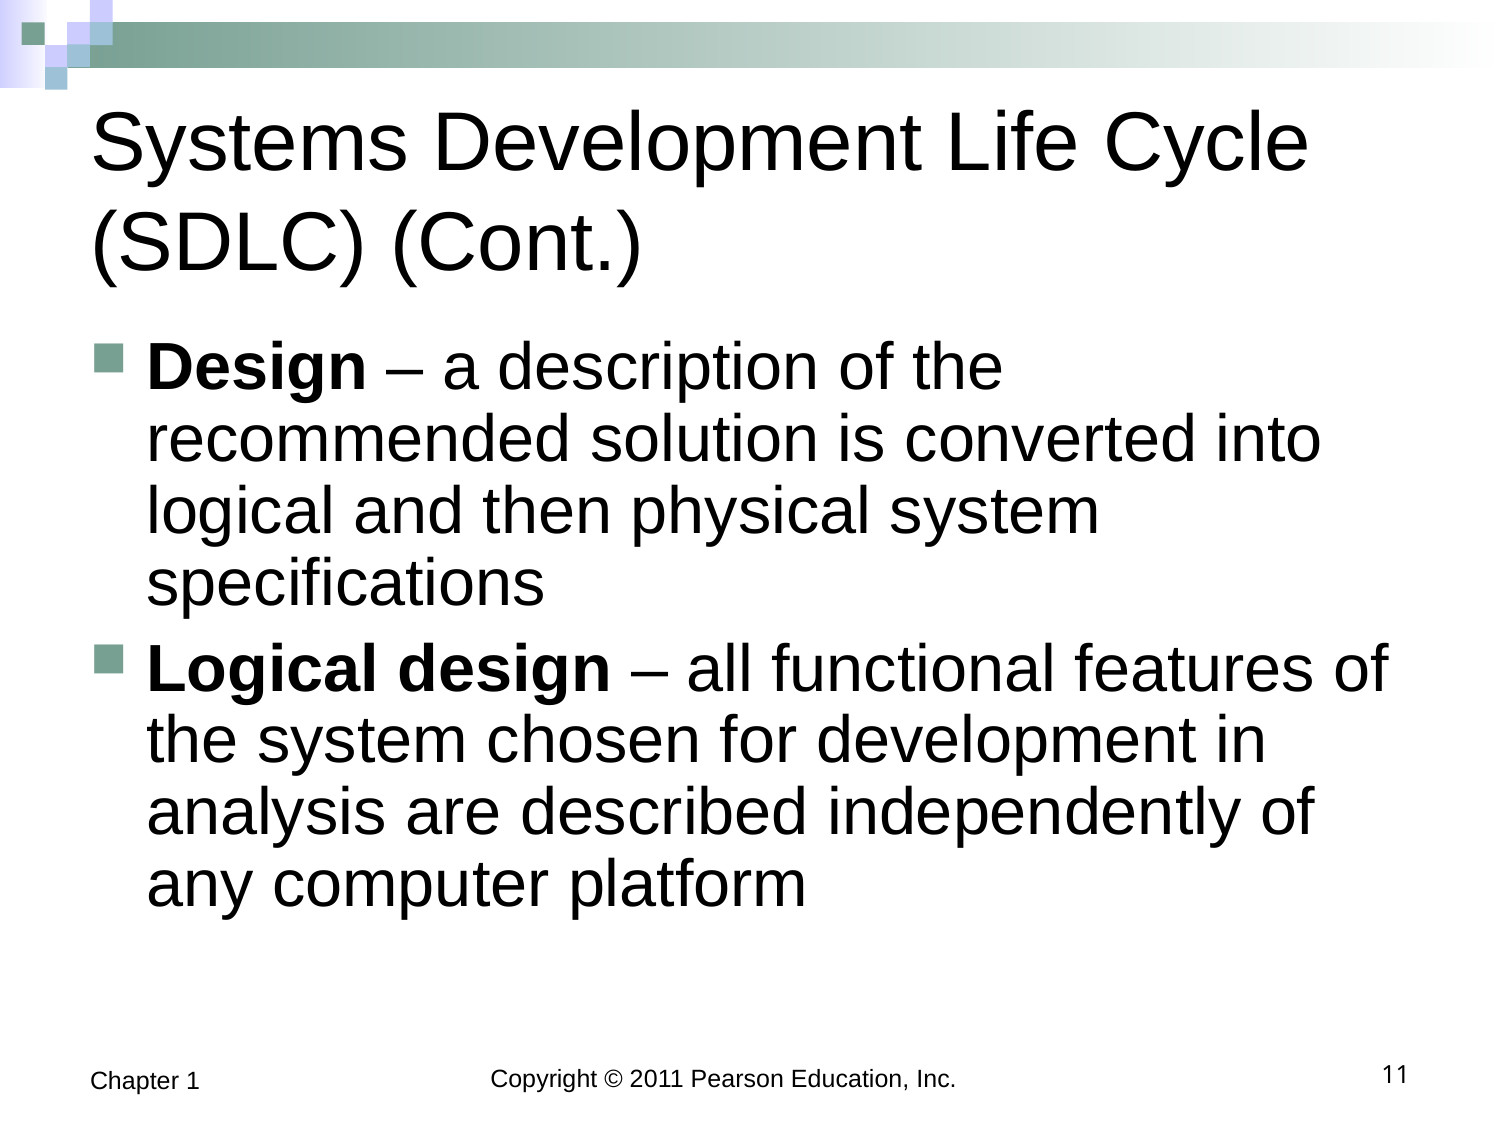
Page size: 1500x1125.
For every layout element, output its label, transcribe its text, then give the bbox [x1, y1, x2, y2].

slide_number 11 [1074, 1024, 1426, 1101]
footer Copyright © 2011 Pearson Education, Inc. [426, 1024, 1074, 1101]
title Systems Development Life Cycle (SDLC) (Cont.) [75, 75, 1425, 300]
list Design – a description of the recommended solution is converted into logical and then physical system specifications Logical design – all functional features of the system chosen for development in analysis are described independently of any computer platform [75, 324, 1425, 963]
slide_number Chapter 1 [74, 1024, 426, 1103]
